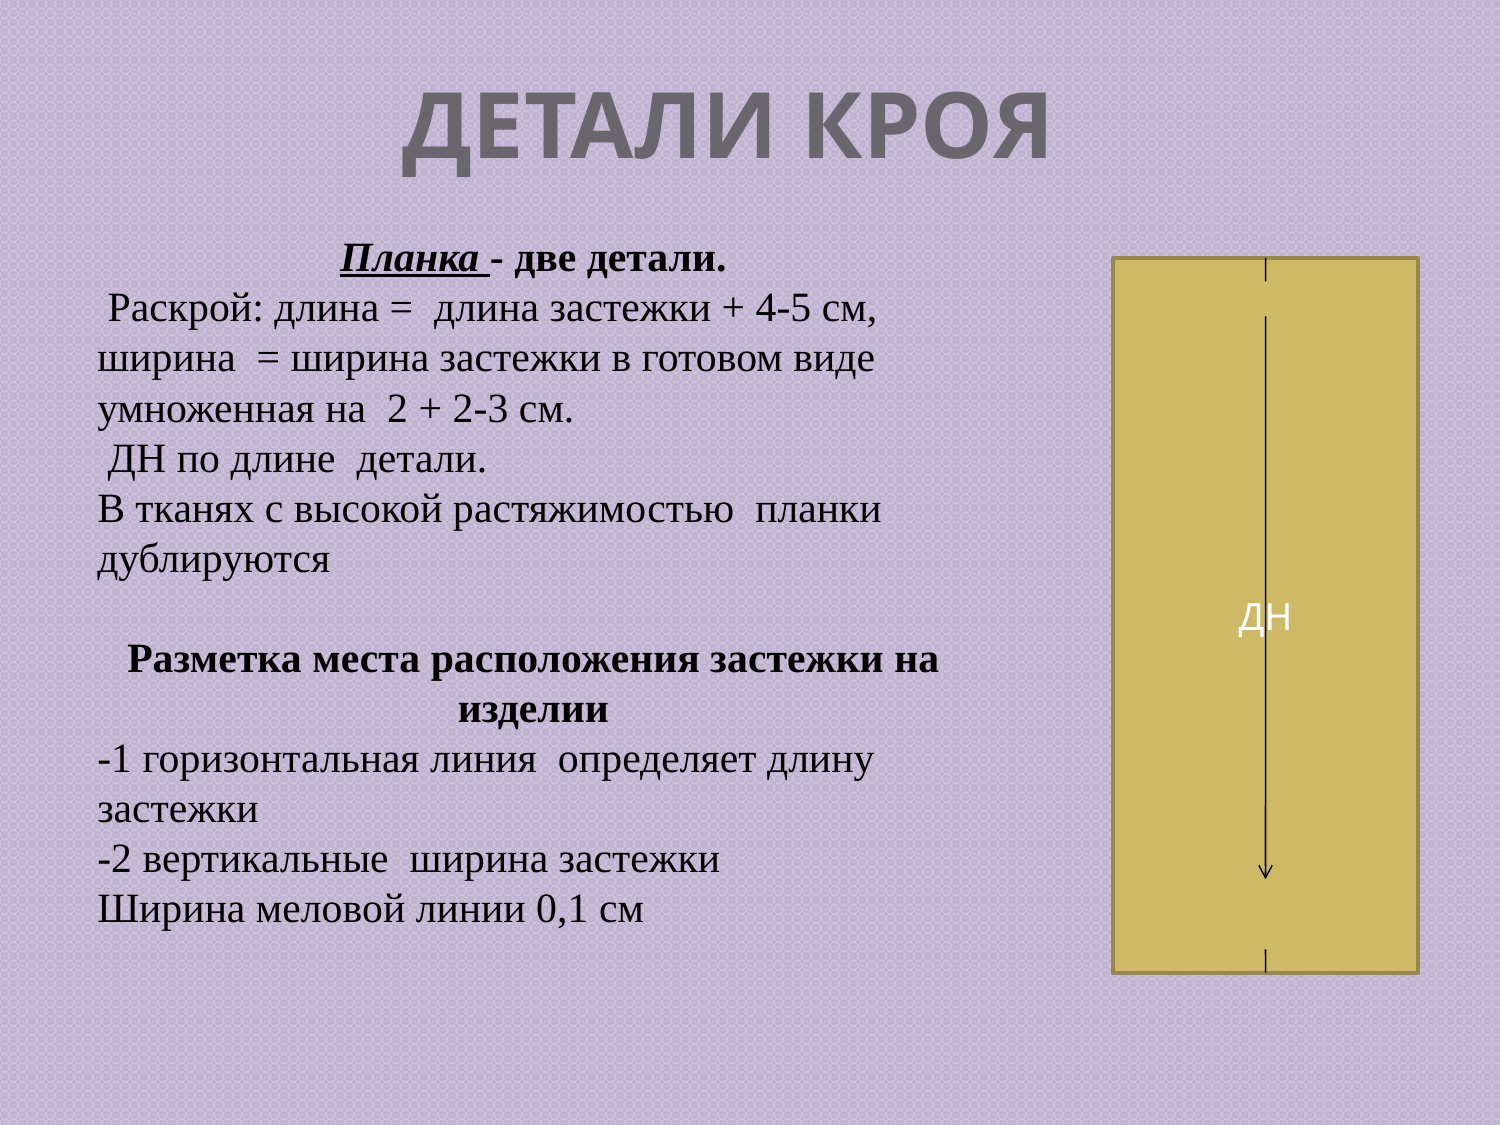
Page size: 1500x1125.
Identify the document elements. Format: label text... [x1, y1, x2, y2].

text_box ДН [1111, 256, 1420, 595]
text_box ДН [1111, 609, 1420, 975]
title Детали кроя [75, 35, 1383, 227]
list Планка - две детали. Раскрой: длина = длина застежки + 4-5 см, ширина = ширина застежки в готовом виде умноженная на 2 + 2-3 см. ДН по длине детали. В тканях с высокой растяжимостью планки дублируются Разметка места расположения застежки на изделии -1 горизонтальная линия определяет длину застежки -2 вертикальные ширина застежки Ширина меловой линии 0,1 см [75, 222, 985, 1008]
